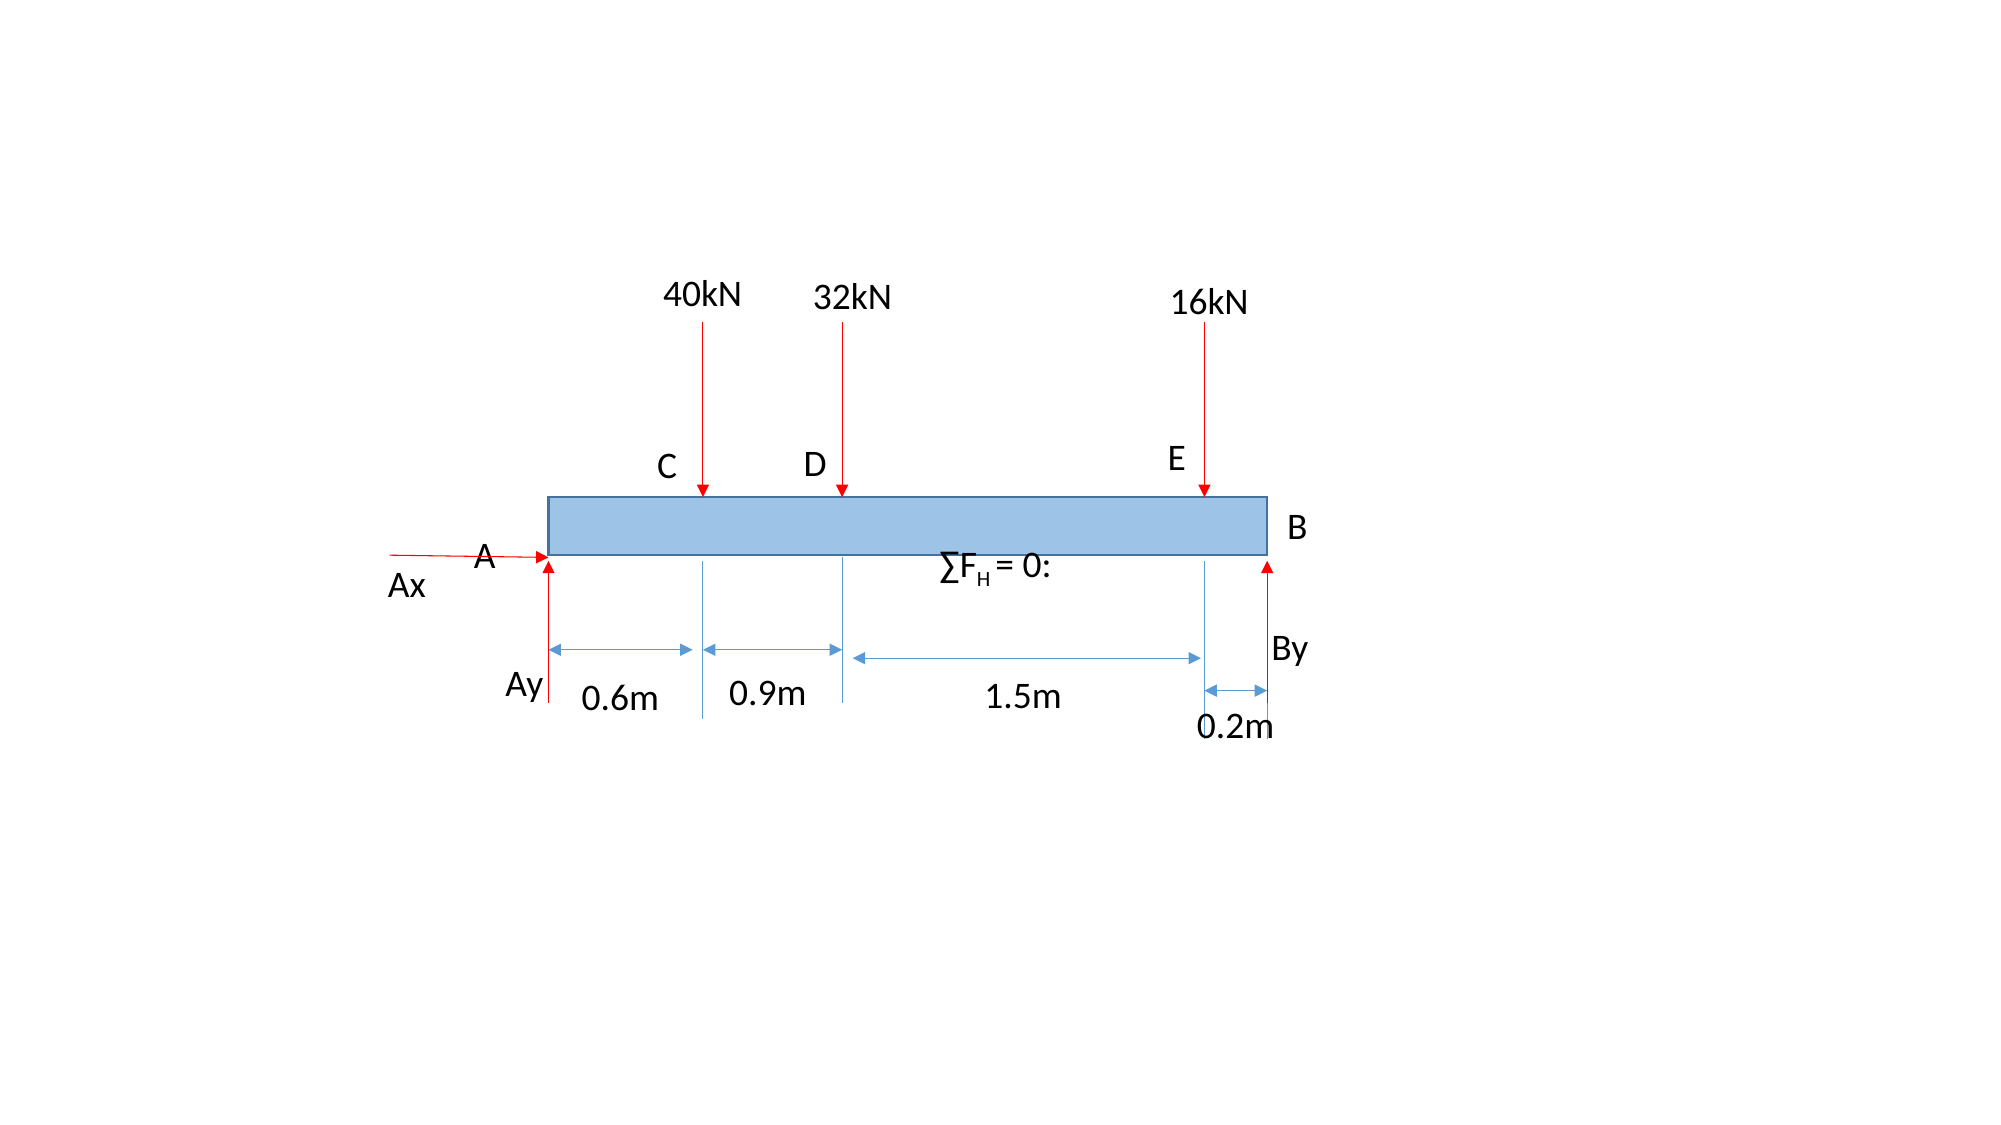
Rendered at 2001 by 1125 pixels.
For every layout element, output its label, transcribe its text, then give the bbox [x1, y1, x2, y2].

text_box 0.6m [566, 665, 674, 726]
text_box 16kN [1154, 269, 1286, 330]
text_box 0.2m [1182, 693, 1290, 754]
text_box C [642, 434, 693, 494]
text_box ∑FH = 0: [924, 532, 1076, 598]
text_box Ay [490, 651, 559, 712]
text_box Ax [373, 552, 441, 613]
text_box 32kN [798, 265, 908, 325]
text_box 1.5m [969, 663, 1077, 724]
text_box By [1268, 615, 1324, 676]
text_box 0.9m [714, 660, 822, 721]
text_box By [1256, 615, 1267, 676]
text_box A [459, 523, 511, 555]
text_box D [788, 431, 842, 492]
text_box [547, 496, 1268, 556]
text_box E [1152, 426, 1201, 486]
text_box B [1272, 494, 1323, 555]
text_box A [459, 558, 511, 584]
text_box 40kN [648, 261, 758, 322]
